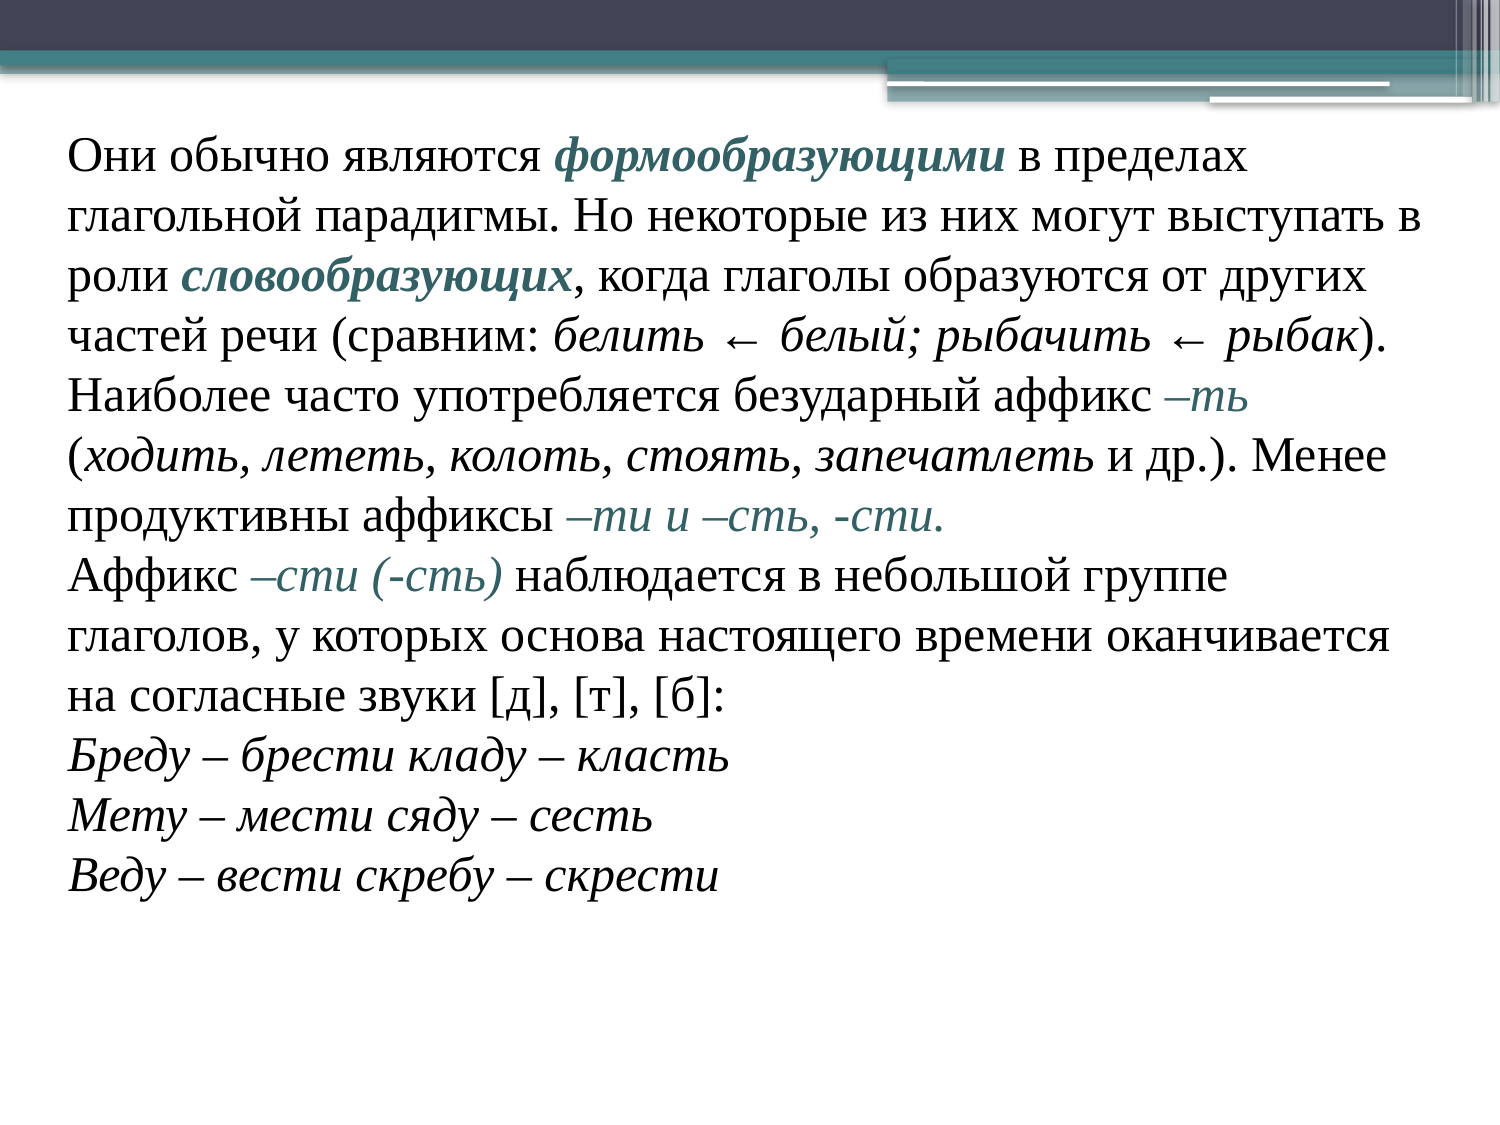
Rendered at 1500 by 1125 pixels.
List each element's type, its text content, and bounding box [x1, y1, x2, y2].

text_box Они обычно являются формообразующими в пределах глагольной парадигмы. Но некоторые из них могут выступать в роли словообразующих, когда глаголы образуются от других частей речи (сравним: белить ← белый; рыбачить ← рыбак). Наиболее часто употребляется безударный аффикс –ть (ходить, лететь, колоть, стоять, запечатлеть и др.). Менее продуктивны аффиксы –ти и –сть, -сти. Аффикс –сти (-сть) наблюдается в небольшой группе глаголов, у которых основа настоящего времени оканчивается на согласные звуки [д], [т], [б]: Бреду – брести кладу – класть Мету – мести сяду – сесть Веду – вести скребу – скрести [53, 113, 1447, 909]
